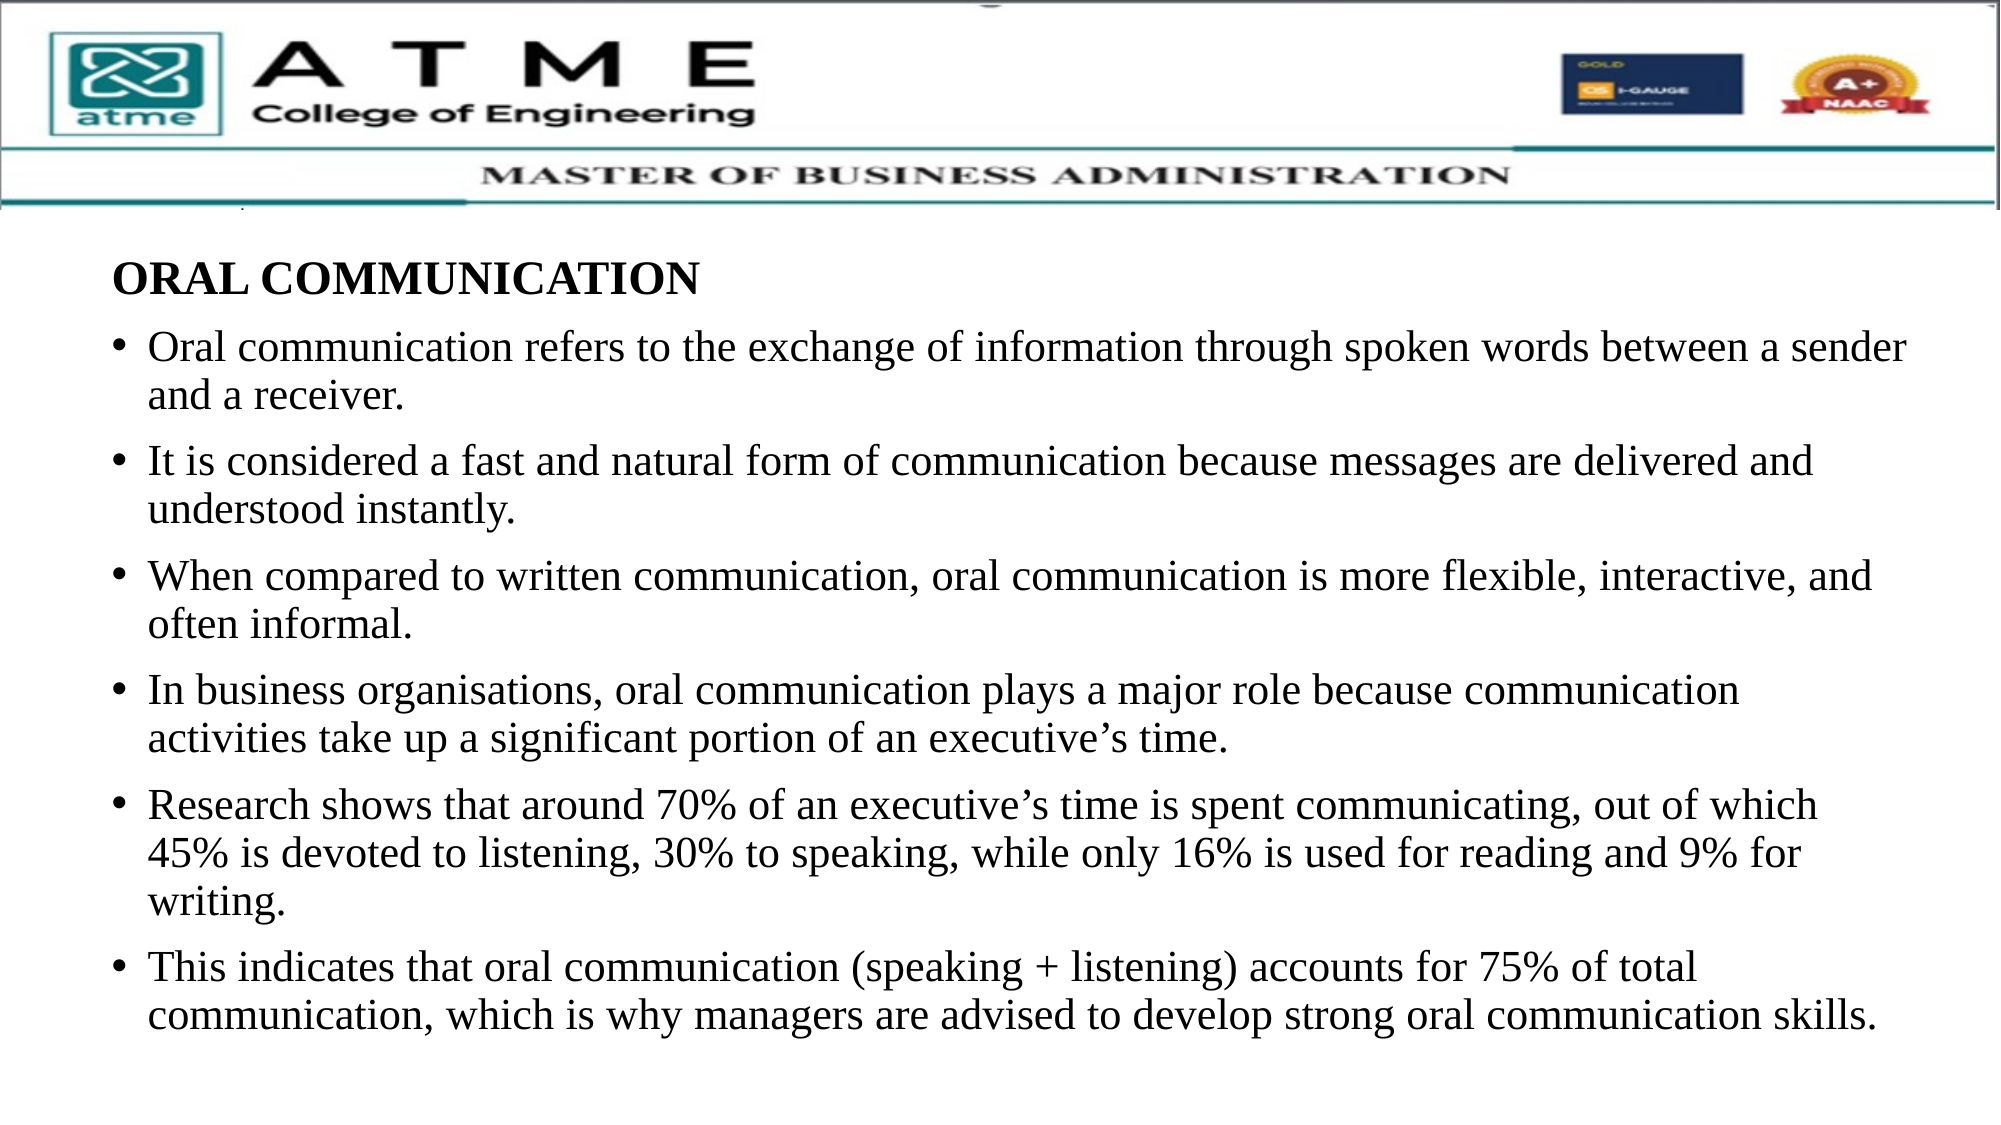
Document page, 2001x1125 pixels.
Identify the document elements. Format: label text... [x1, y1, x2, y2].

picture [0, 0, 2000, 210]
list ORAL COMMUNICATION Oral communication refers to the exchange of information through spoken words between a sender and a receiver. It is considered a fast and natural form of communication because messages are delivered and understood instantly. When compared to written communication, oral communication is more flexible, interactive, and often informal. In business organisations, oral communication plays a major role because communication activities take up a significant portion of an executive’s time. Research shows that around 70% of an executive’s time is spent communicating, out of which 45% is devoted to listening, 30% to speaking, while only 16% is used for reading and 9% for writing. This indicates that oral communication (speaking + listening) accounts for 75% of total communication, which is why managers are advised to develop strong oral communication skills. [96, 245, 1927, 1092]
